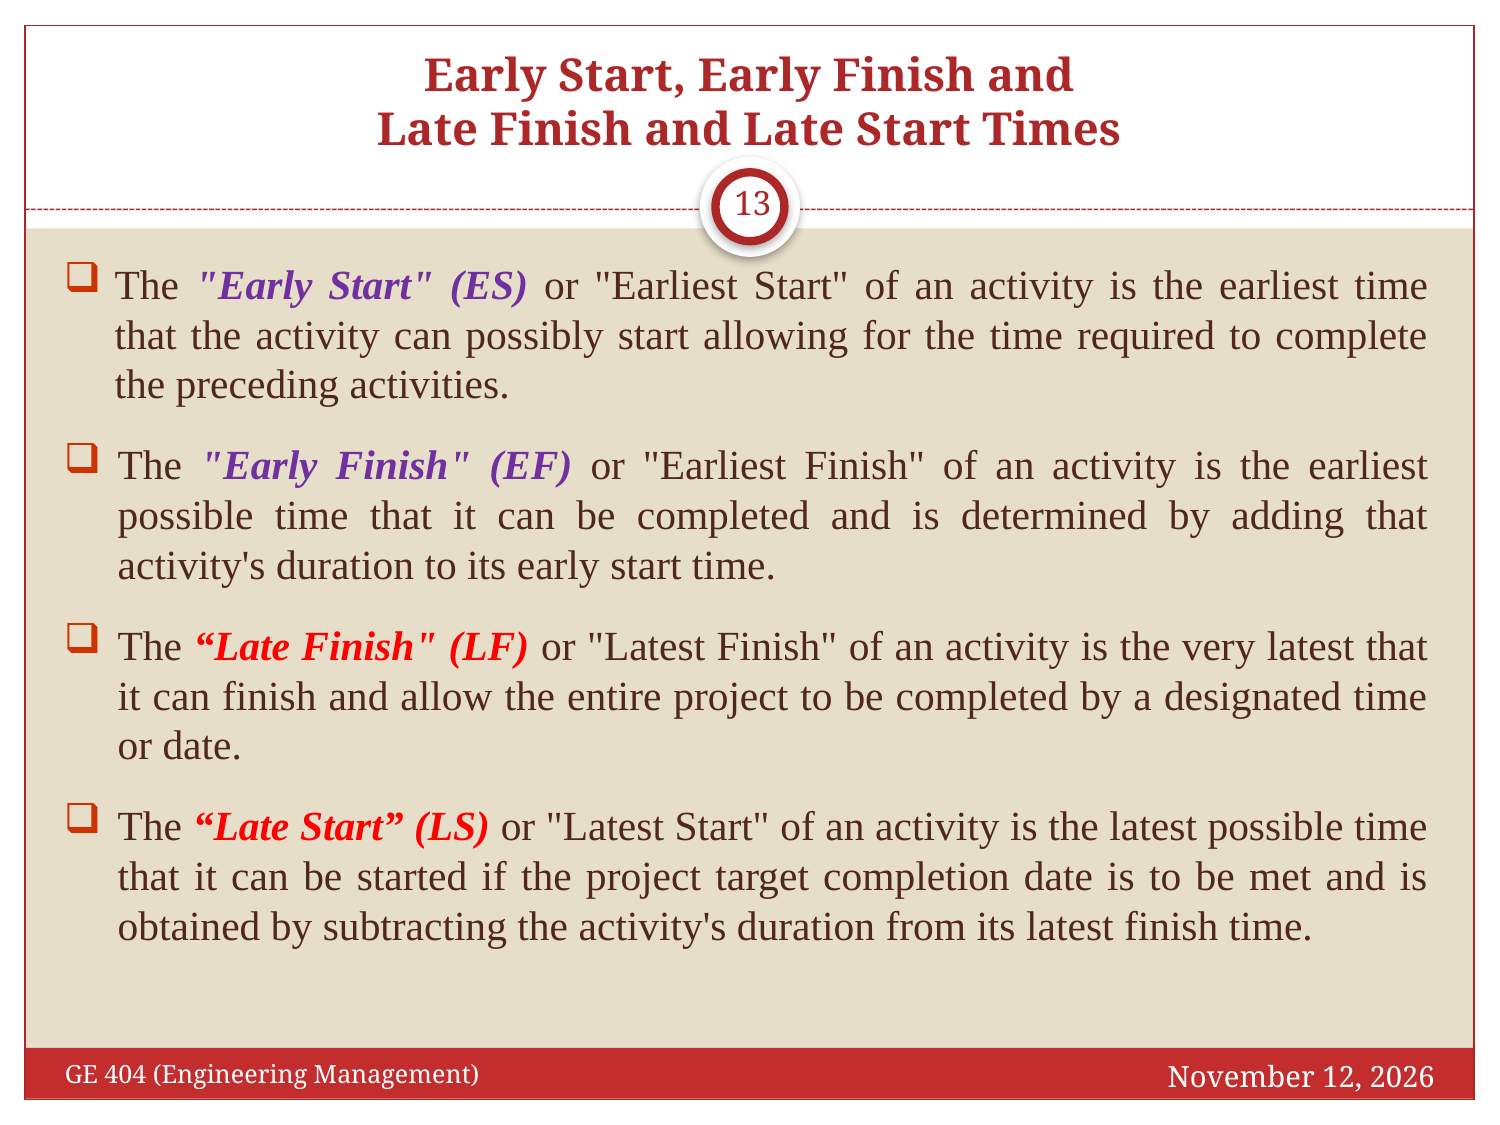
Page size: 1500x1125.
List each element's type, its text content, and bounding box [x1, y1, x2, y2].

title Early Start, Early Finish and Late Finish and Late Start Times [49, 37, 1450, 162]
list The "Early Start" (ES) or "Earliest Start" of an activity is the earliest time that the activity can possibly start allowing for the time required to complete the preceding activities. The "Early Finish" (EF) or "Earliest Finish" of an activity is the earliest possible time that it can be completed and is determined by adding that activity's duration to its early start time. The “Late Finish" (LF) or "Latest Finish" of an activity is the very latest that it can finish and allow the entire project to be completed by a designated time or date. The “Late Start” (LS) or "Latest Start" of an activity is the latest possible time that it can be started if the project target completion date is to be met and is obtained by subtracting the activity's duration from its latest finish time. [49, 250, 1445, 1001]
footer GE 404 (Engineering Management) [50, 1051, 638, 1112]
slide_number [950, 1050, 1450, 1111]
slide_number 13 [715, 168, 791, 241]
